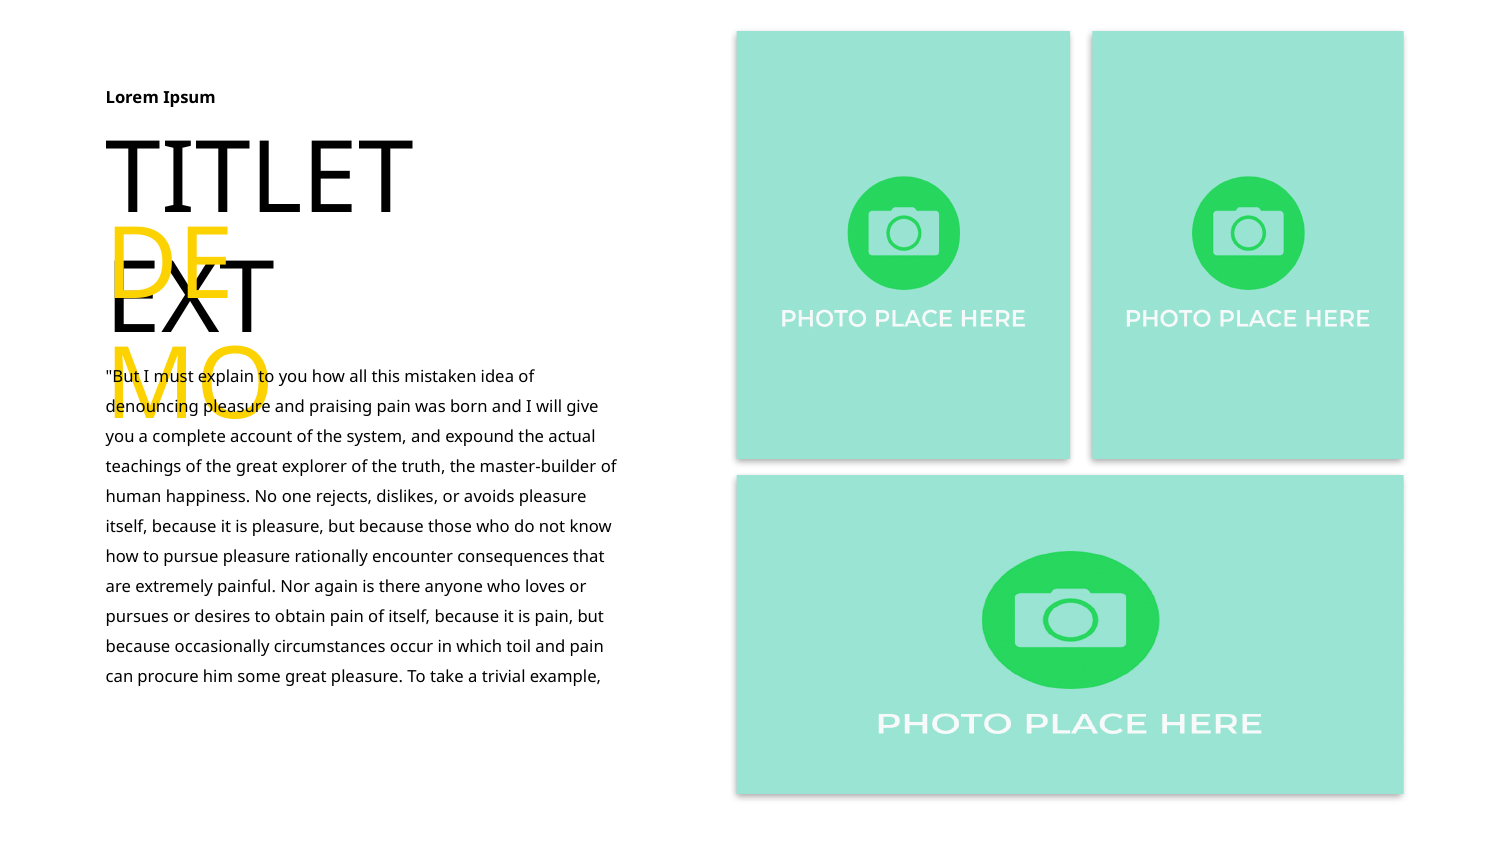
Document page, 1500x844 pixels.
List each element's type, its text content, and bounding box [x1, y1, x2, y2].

text_box "But I must explain to you how all this mistaken idea of denouncing pleasure and praising pain was born and I will give you a complete account of the system, and expound the actual teachings of the great explorer of the truth, the master-builder of human happiness. No one rejects, dislikes, or avoids pleasure itself, because it is pleasure, but because those who do not know how to pursue pleasure rationally encounter consequences that are extremely painful. Nor again is there anyone who loves or pursues or desires to obtain pain of itself, because it is pain, but because occasionally circumstances occur in which toil and pain can procure him some great pleasure. To take a trivial example, [90, 348, 645, 693]
text_box TITLETEXT [90, 105, 449, 348]
text_box [736, 475, 1404, 794]
text_box Lorem Ipsum [90, 79, 297, 115]
text_box [736, 31, 1071, 460]
text_box DEMO [90, 190, 321, 348]
text_box [1092, 31, 1404, 460]
